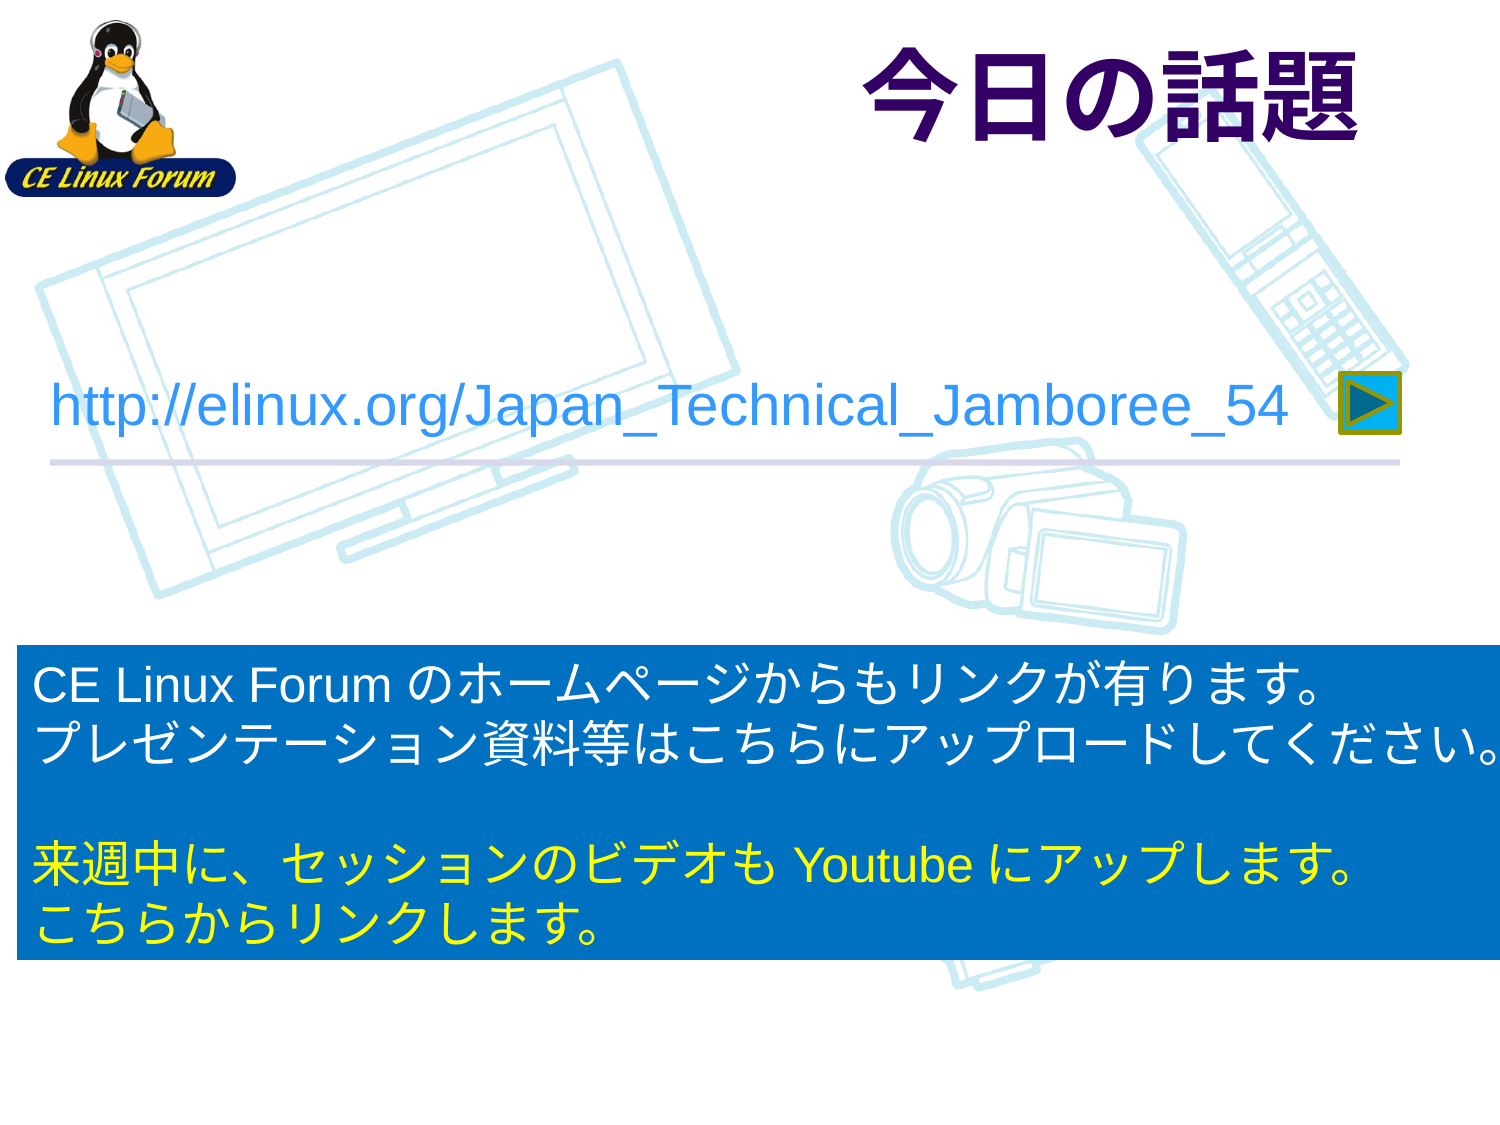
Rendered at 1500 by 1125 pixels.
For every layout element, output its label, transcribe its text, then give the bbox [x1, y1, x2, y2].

text_box CE Linux Forumのホームページからもリンクが有ります。 プレゼンテーション資料等はこちらにアップロードしてください。 来週中に、セッションのビデオもYoutubeにアップします。 こちらからリンクします。 [17, 645, 1500, 960]
title 今日の話題 [100, 30, 1376, 162]
text_box [1338, 371, 1402, 435]
picture [0, 0, 1500, 1063]
text_box http://elinux.org/Japan_Technical_Jamboree_54 [35, 360, 1307, 445]
